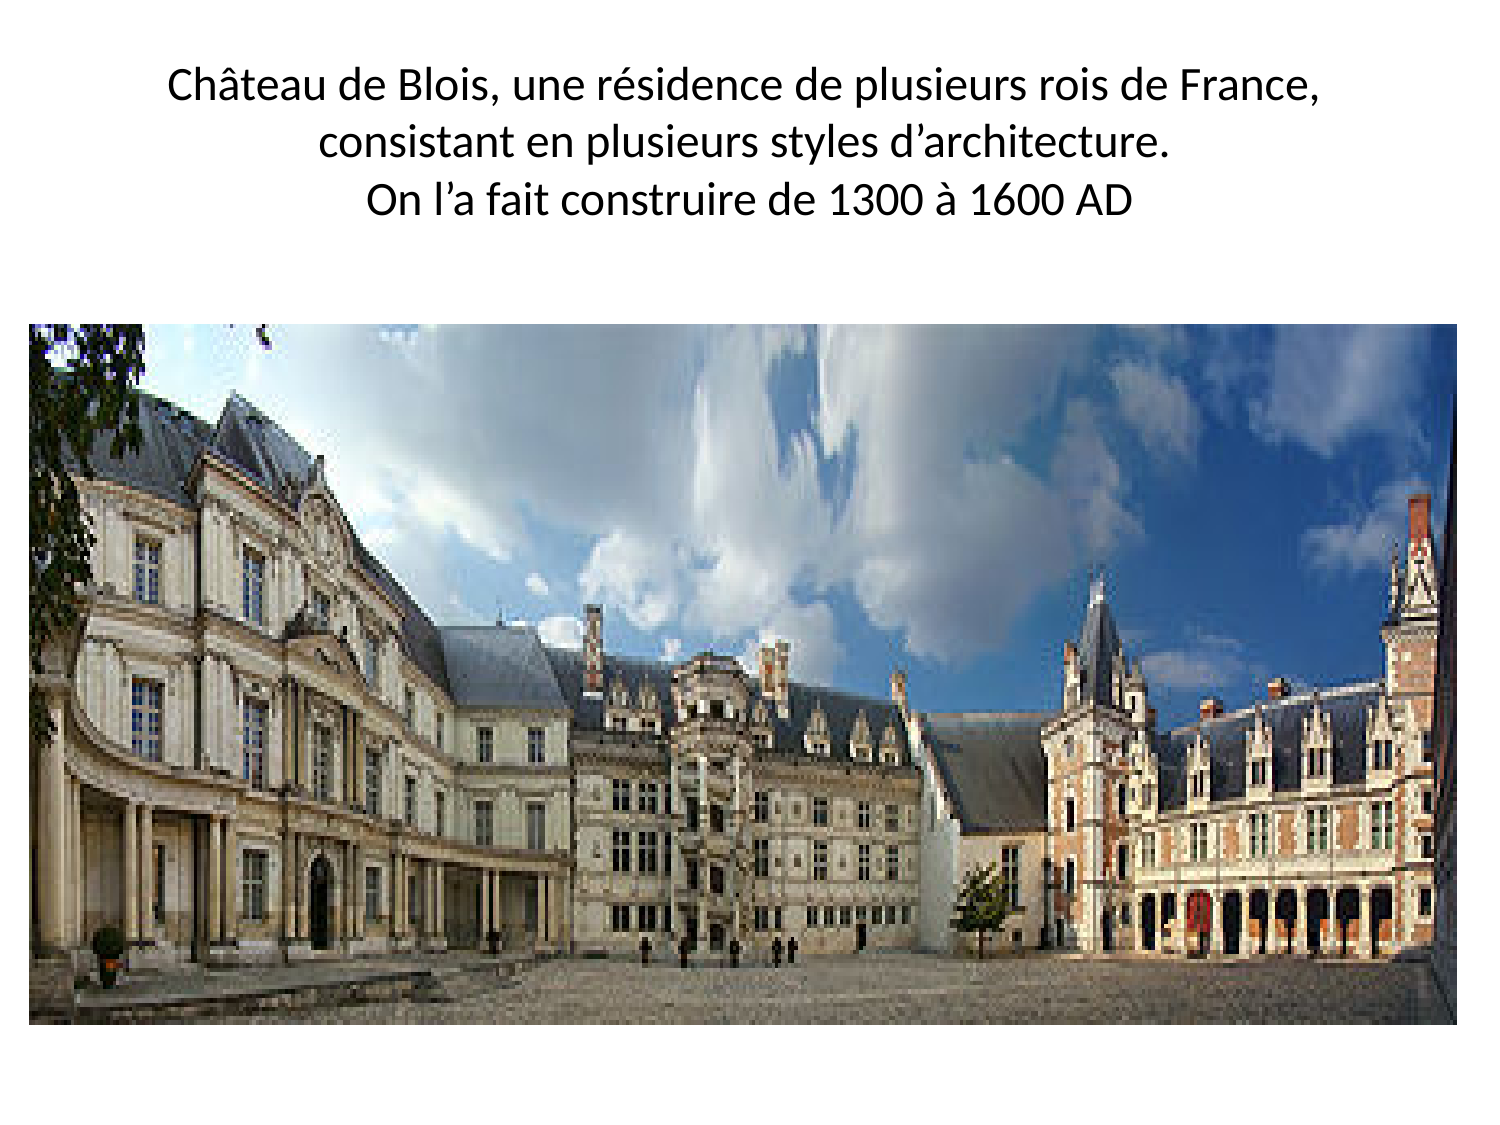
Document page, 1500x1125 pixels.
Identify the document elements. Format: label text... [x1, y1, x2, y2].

title Château de Blois, une résidence de plusieurs rois de France, consistant en plusieurs styles d’architecture. On l’a fait construire de 1300 à 1600 AD [74, 44, 1426, 233]
picture [28, 324, 1457, 1026]
